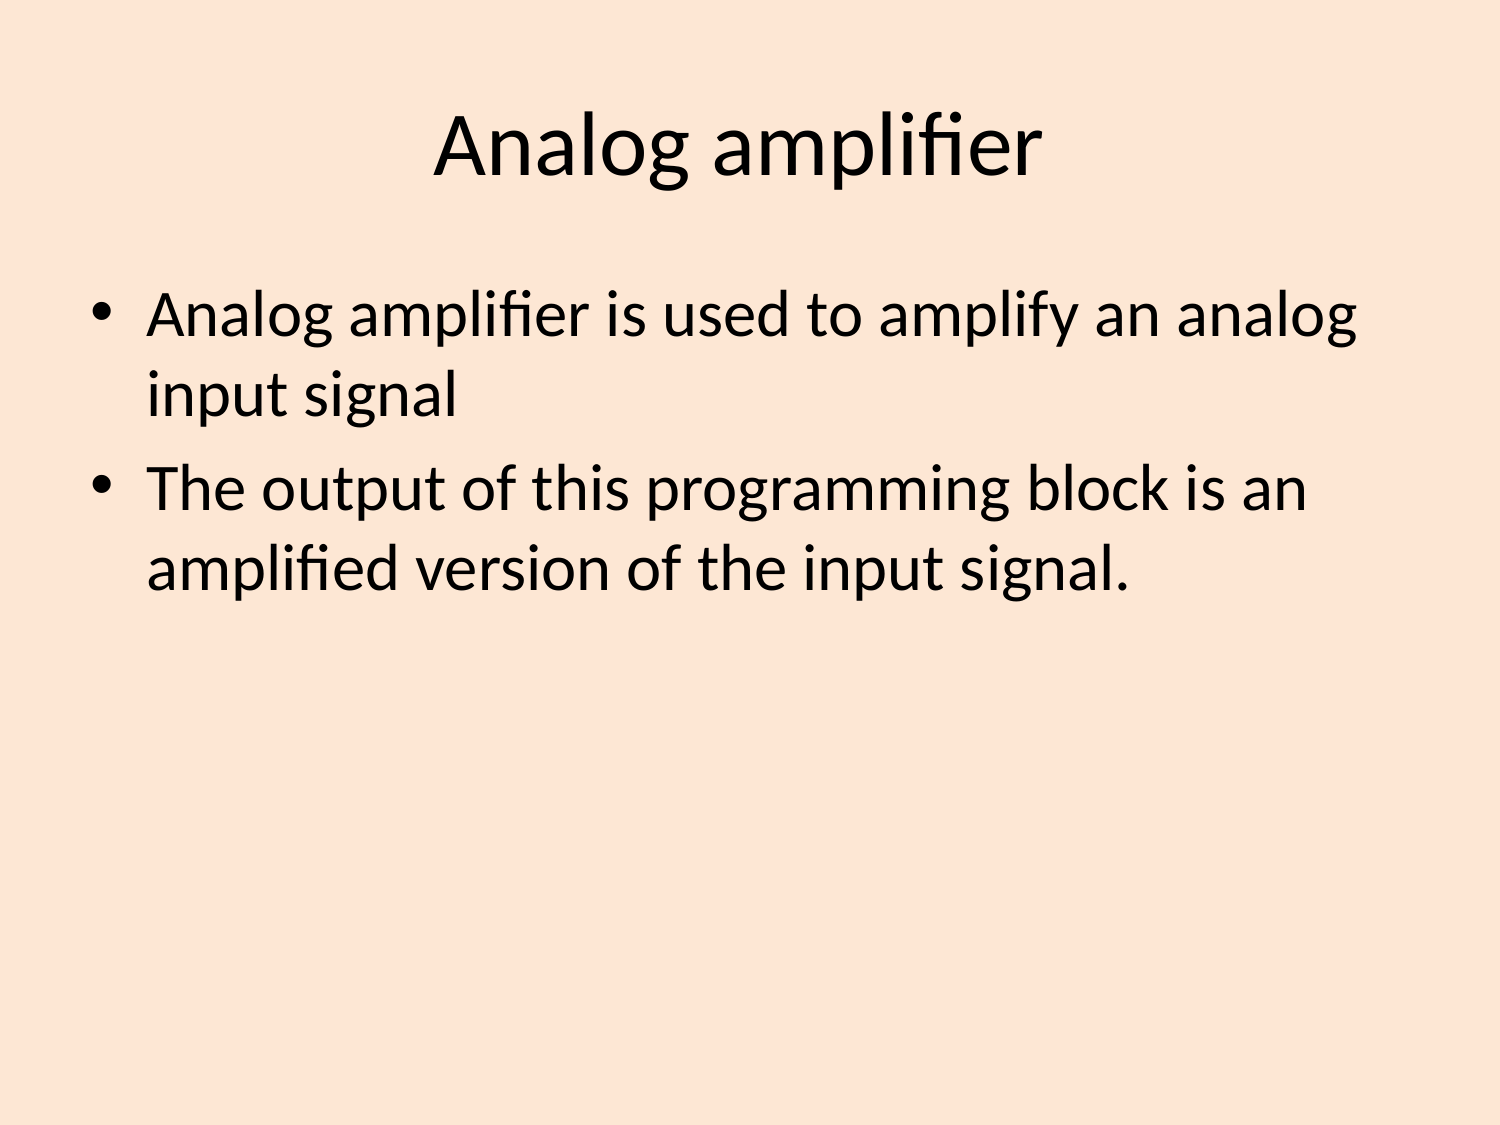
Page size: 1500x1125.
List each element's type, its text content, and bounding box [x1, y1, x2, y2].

list Analog amplifier is used to amplify an analog input signal The output of this programming block is an amplified version of the input signal. [75, 262, 1425, 1005]
title Analog amplifier [75, 45, 1425, 233]
